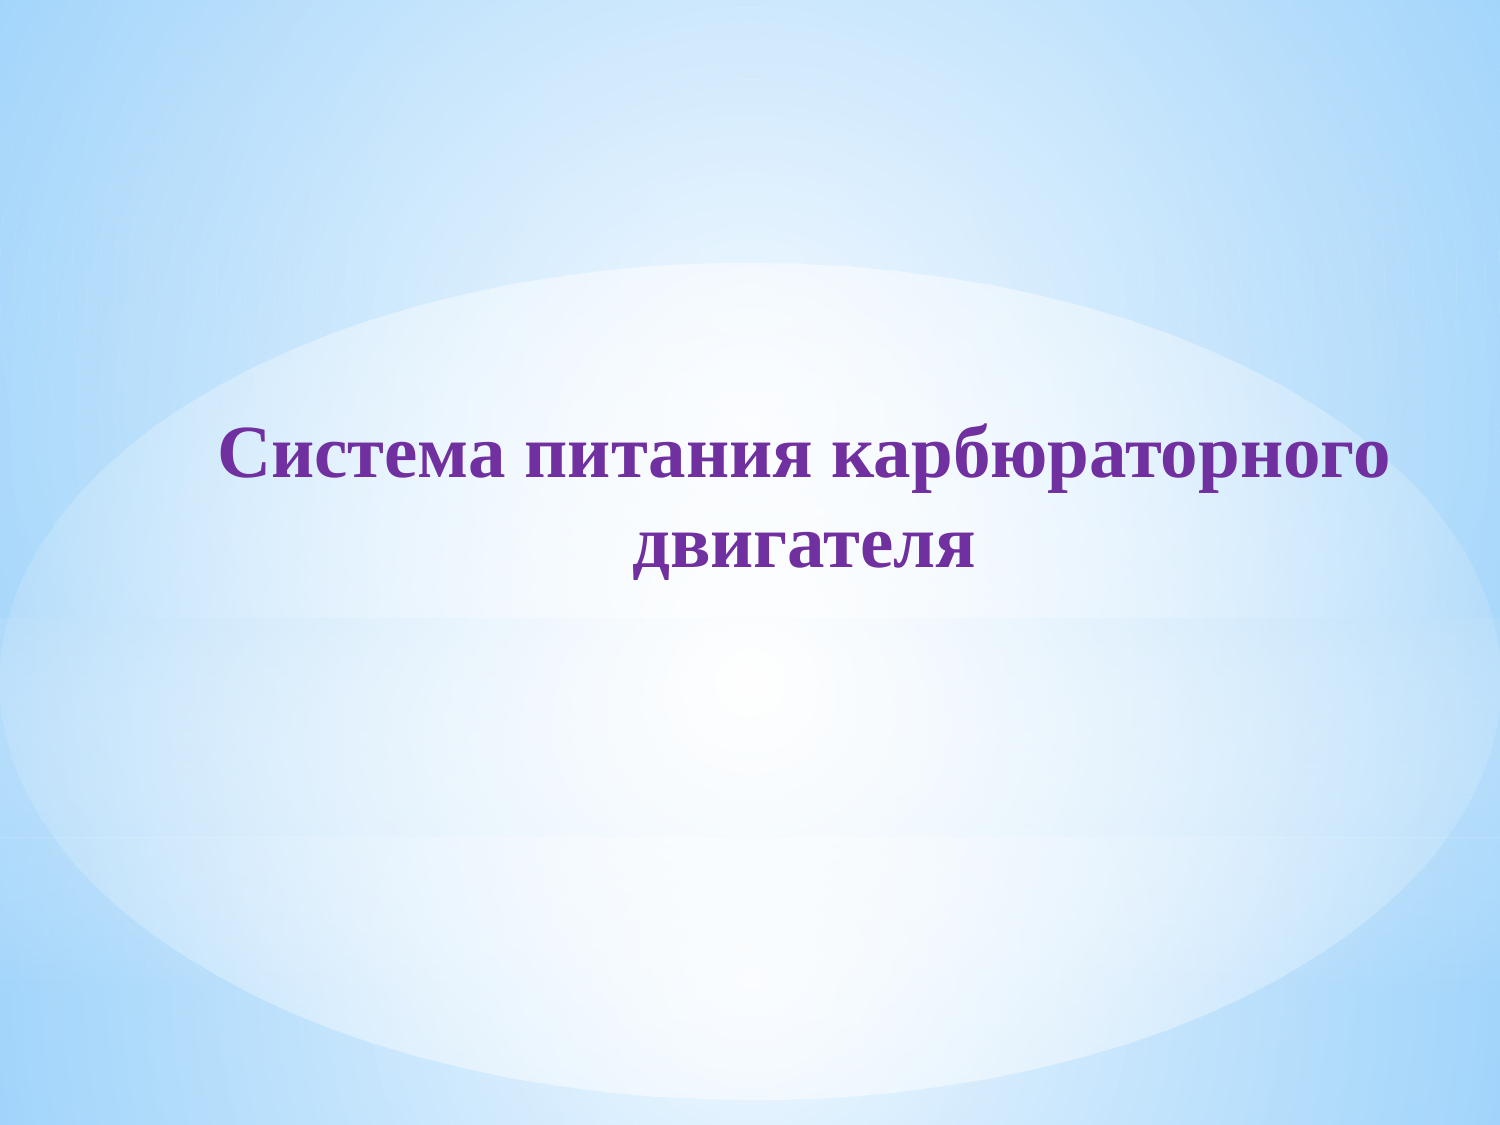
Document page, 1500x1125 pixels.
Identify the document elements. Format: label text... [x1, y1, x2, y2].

text_box Система питания карбюраторного двигателя [185, 214, 1424, 590]
